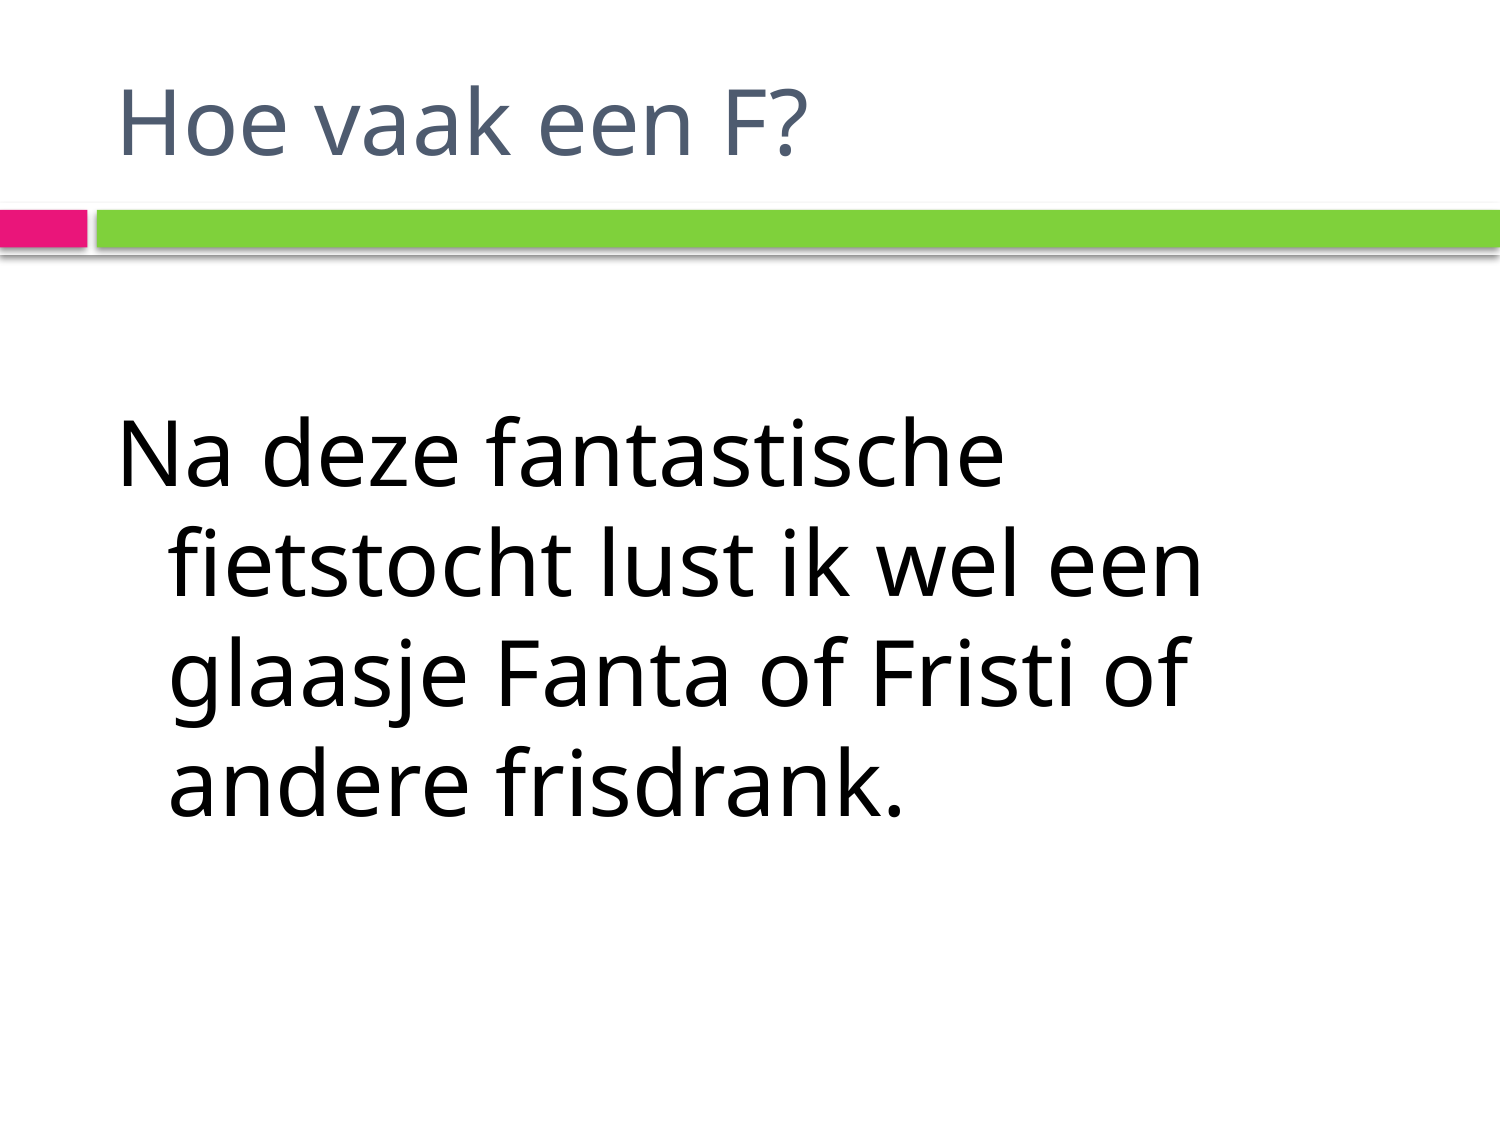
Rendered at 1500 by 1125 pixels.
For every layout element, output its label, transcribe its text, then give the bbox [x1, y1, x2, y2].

title Hoe vaak een F? [100, 37, 1438, 200]
list Na deze fantastische fietstocht lust ik wel een glaasje Fanta of Fristi of andere frisdrank. [100, 262, 1336, 903]
